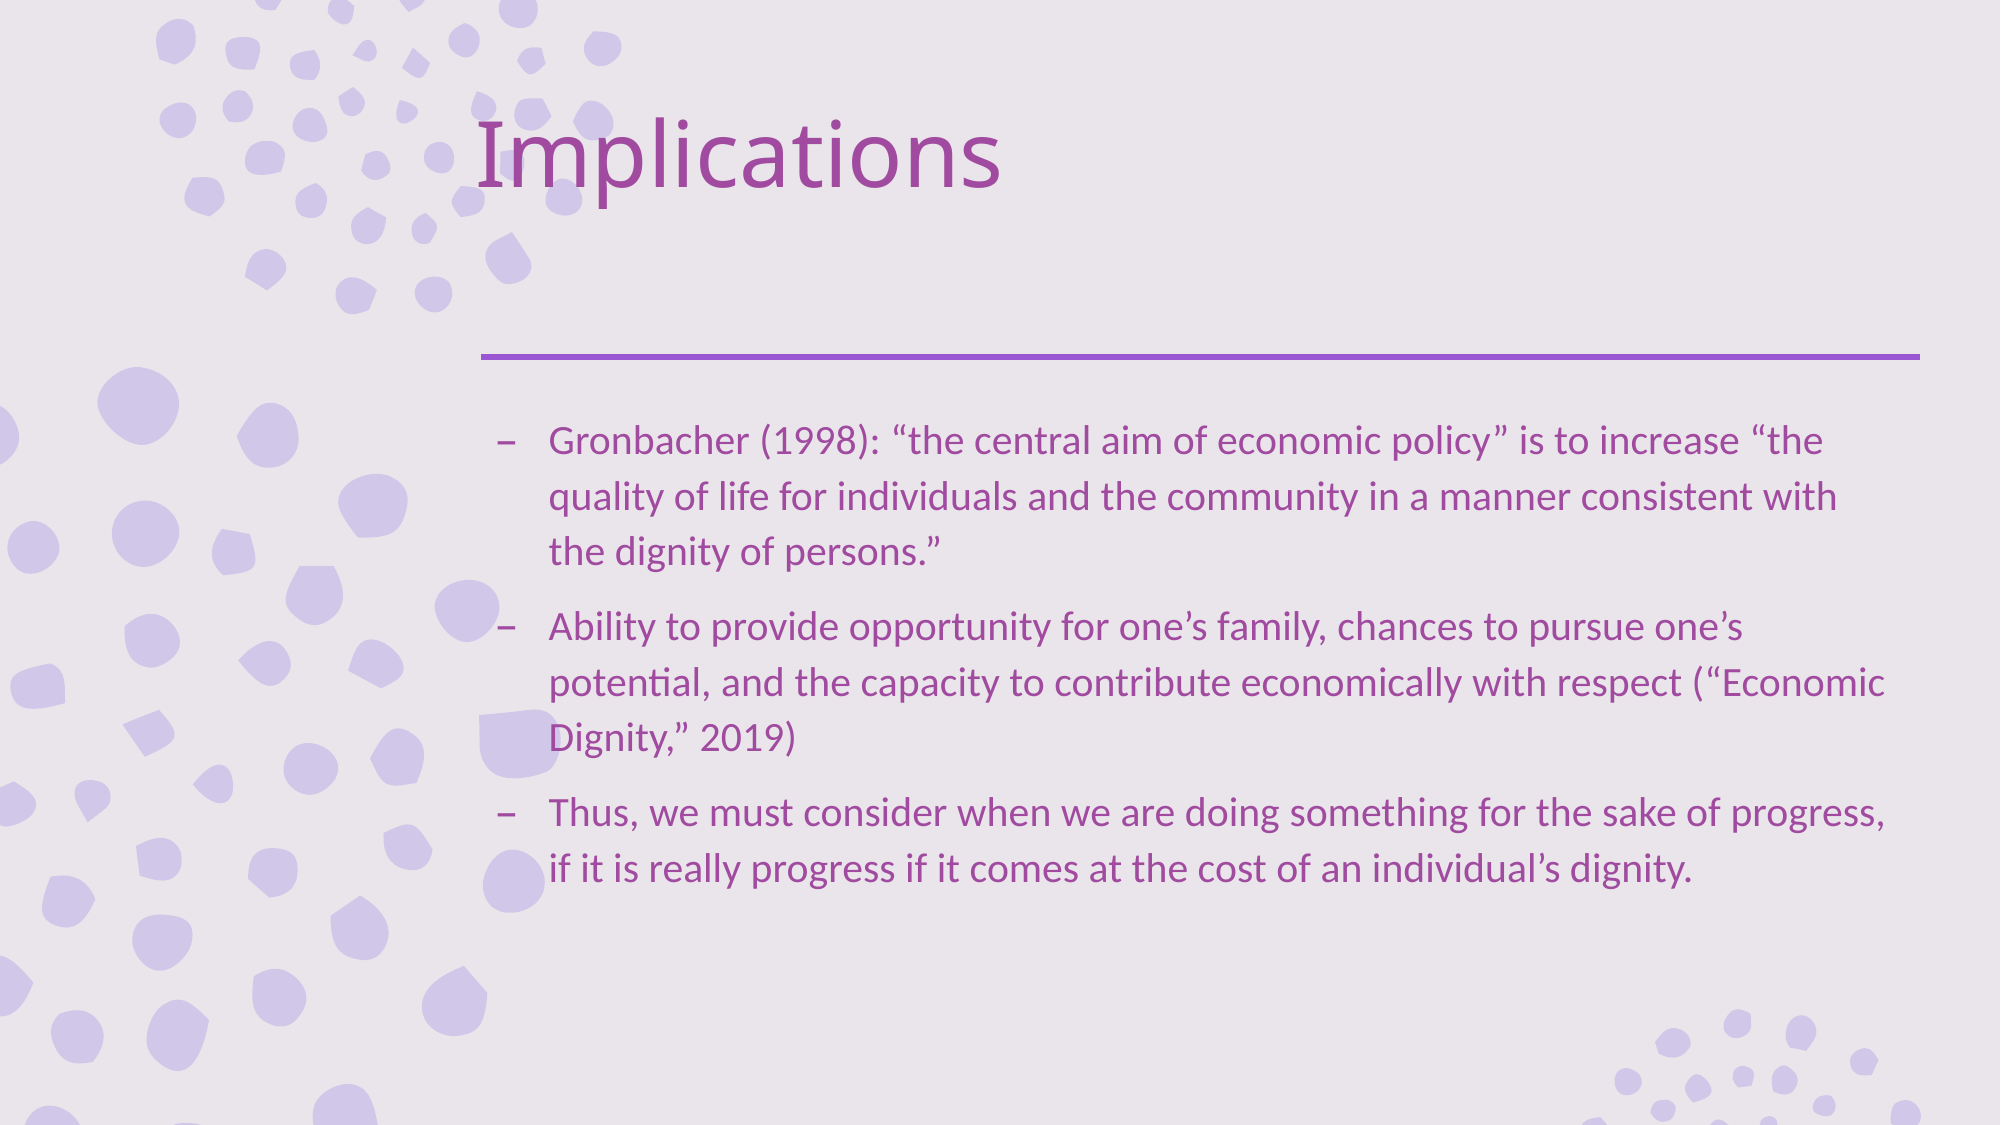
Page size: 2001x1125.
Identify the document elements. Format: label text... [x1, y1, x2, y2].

title Implications [460, 93, 1920, 350]
list Gronbacher (1998): “the central aim of economic policy” is to increase “the quality of life for individuals and the community in a manner consistent with the dignity of persons.” Ability to provide opportunity for one’s family, chances to pursue one’s potential, and the capacity to contribute economically with respect (“Economic Dignity,” 2019) Thus, we must consider when we are doing something for the sake of progress, if it is really progress if it comes at the cost of an individual’s dignity. [481, 399, 1920, 999]
